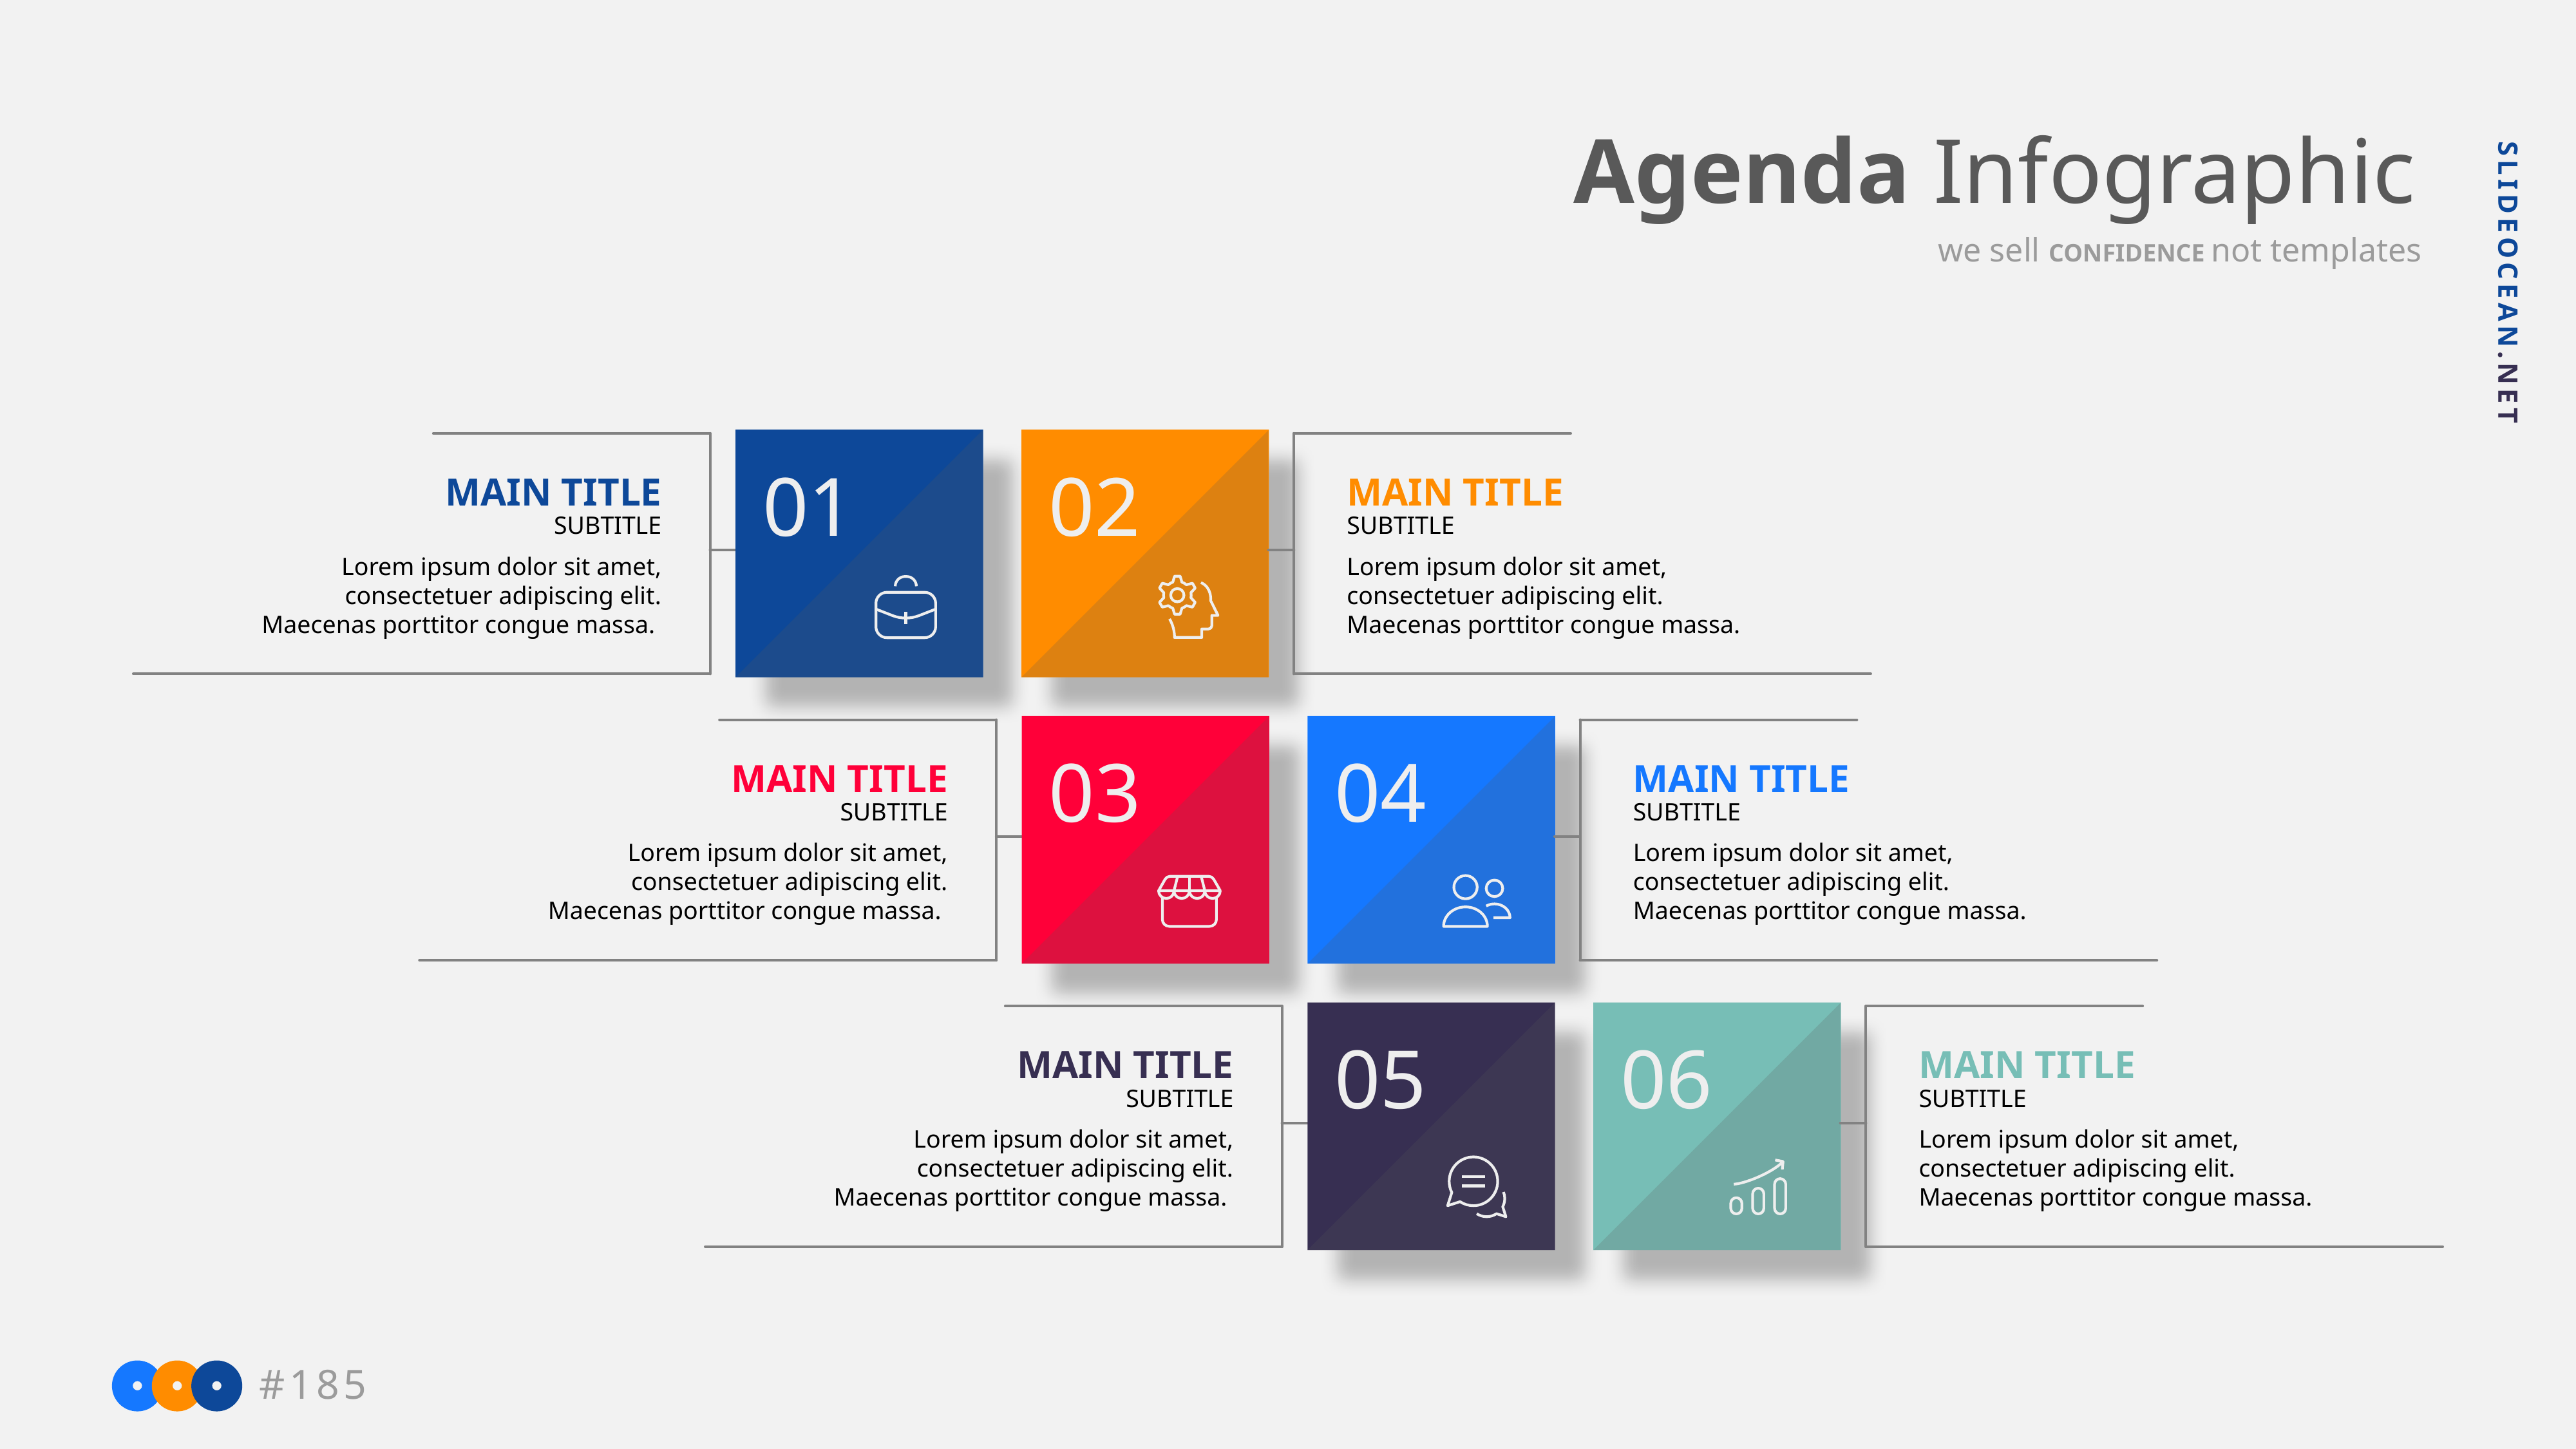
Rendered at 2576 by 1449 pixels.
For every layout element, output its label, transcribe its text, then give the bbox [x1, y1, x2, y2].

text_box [1593, 1002, 1842, 1251]
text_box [530, 749, 958, 931]
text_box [1021, 429, 1270, 678]
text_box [1337, 462, 1765, 645]
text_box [1909, 1035, 2337, 1217]
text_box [419, 719, 1021, 961]
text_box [1307, 715, 1556, 964]
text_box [133, 433, 735, 674]
text_box Agenda Infographic [1564, 109, 2425, 226]
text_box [1021, 715, 1270, 964]
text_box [815, 1035, 1244, 1217]
text_box #185 [259, 1359, 402, 1408]
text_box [1307, 1002, 1556, 1251]
text_box we sell CONFIDENCE not templates [1637, 229, 2443, 269]
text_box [1623, 749, 2051, 931]
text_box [1840, 1005, 2443, 1247]
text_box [705, 1005, 1307, 1247]
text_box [735, 429, 984, 678]
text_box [1268, 433, 1871, 674]
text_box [243, 462, 672, 645]
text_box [1554, 719, 2157, 961]
